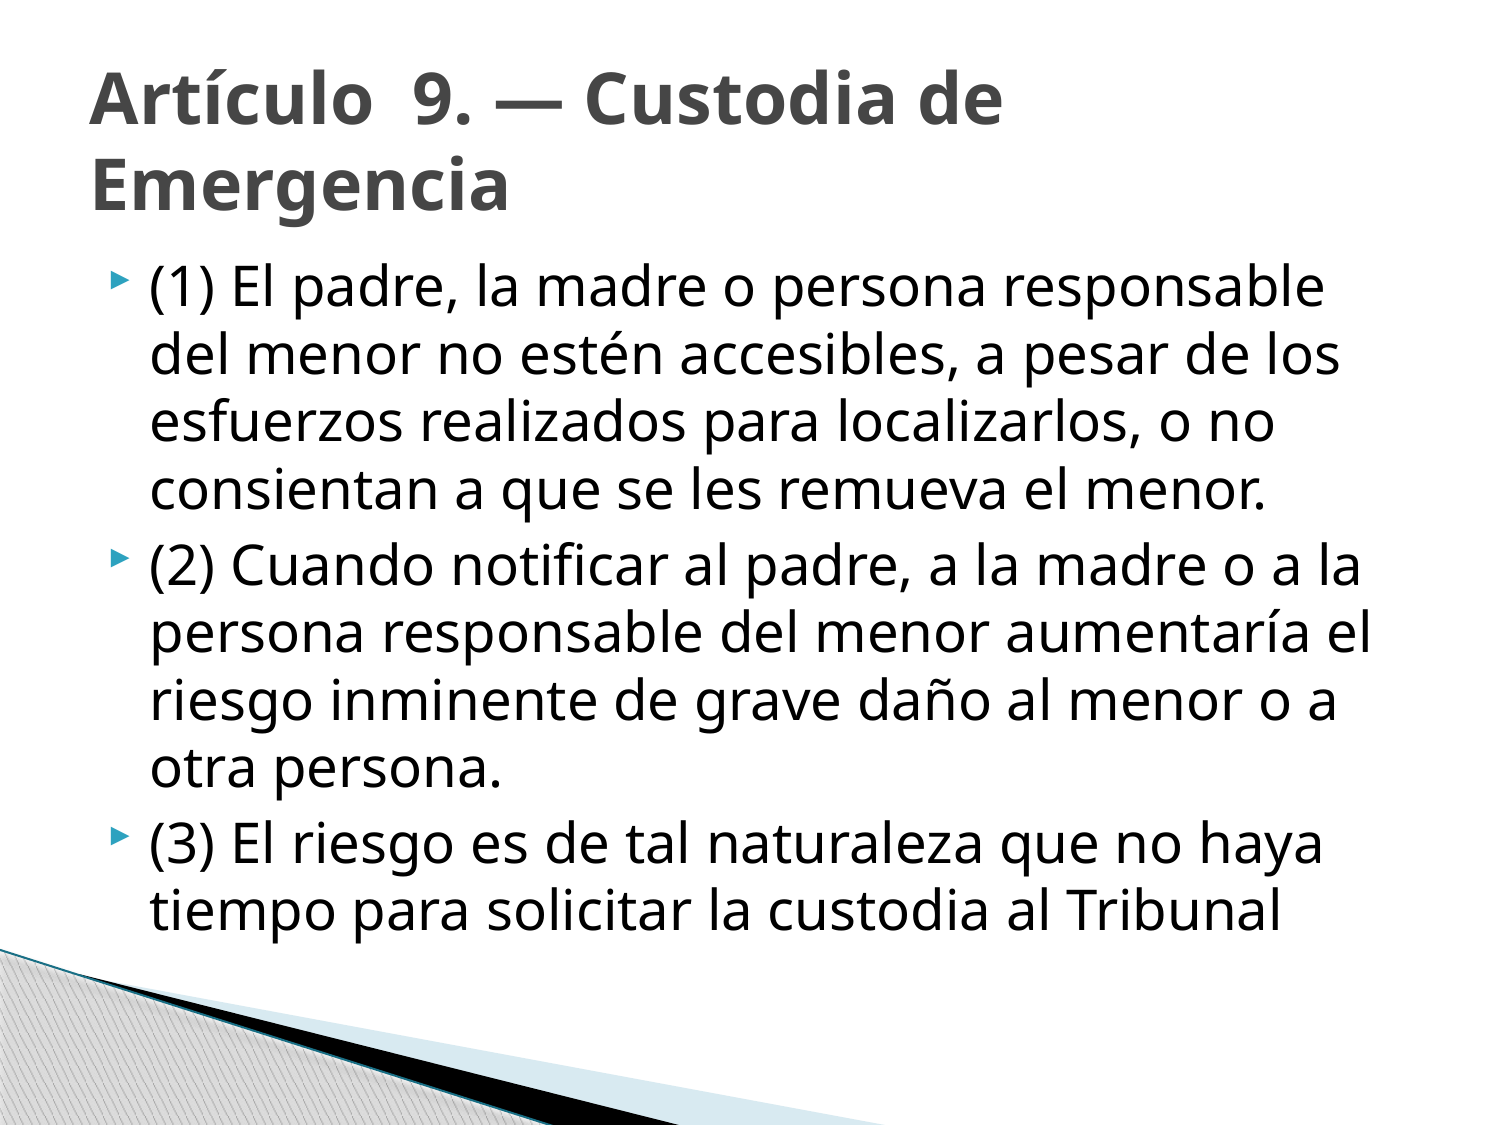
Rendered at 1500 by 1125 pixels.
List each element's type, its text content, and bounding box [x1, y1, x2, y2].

list (1) El padre, la madre o persona responsable del menor no estén accesibles, a pesar de los esfuerzos realizados para localizarlos, o no consientan a que se les remueva el menor. (2) Cuando notificar al padre, a la madre o a la persona responsable del menor aumentaría el riesgo inminente de grave daño al menor o a otra persona. (3) El riesgo es de tal naturaleza que no haya tiempo para solicitar la custodia al Tribunal [75, 243, 1425, 986]
title Artículo 9. — Custodia de Emergencia [75, 45, 1425, 233]
